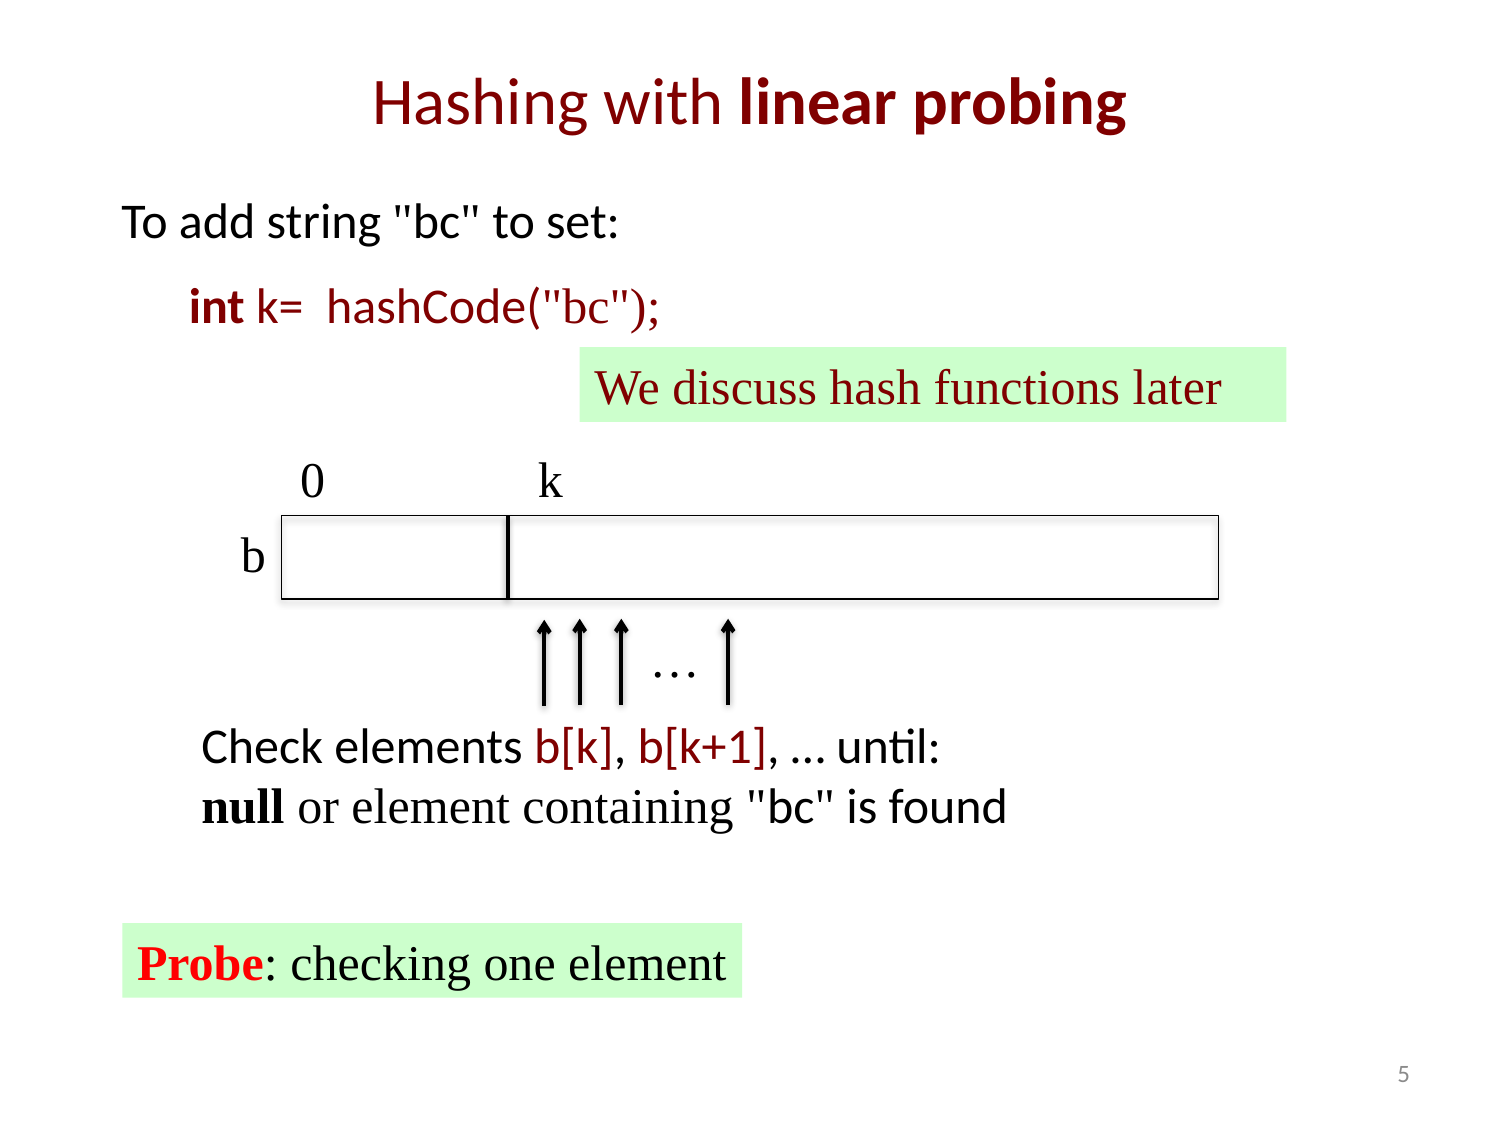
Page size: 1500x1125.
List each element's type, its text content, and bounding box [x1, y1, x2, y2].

text_box [281, 515, 506, 600]
text_box … [634, 620, 715, 696]
text_box Probe: checking one element [122, 923, 743, 998]
text_box We discuss hash functions later [579, 347, 1287, 422]
text_box Check elements b[k], b[k+1], … until: null or element containing "bc" is found [186, 705, 1023, 841]
text_box 0 k [285, 439, 578, 514]
text_box To add string "bc" to set: int k= hashCode("bc"); [106, 181, 1287, 341]
slide_number 5 [1074, 1042, 1425, 1103]
text_box b [226, 515, 281, 591]
text_box [510, 515, 1219, 600]
title Hashing with linear probing [75, 45, 1425, 152]
